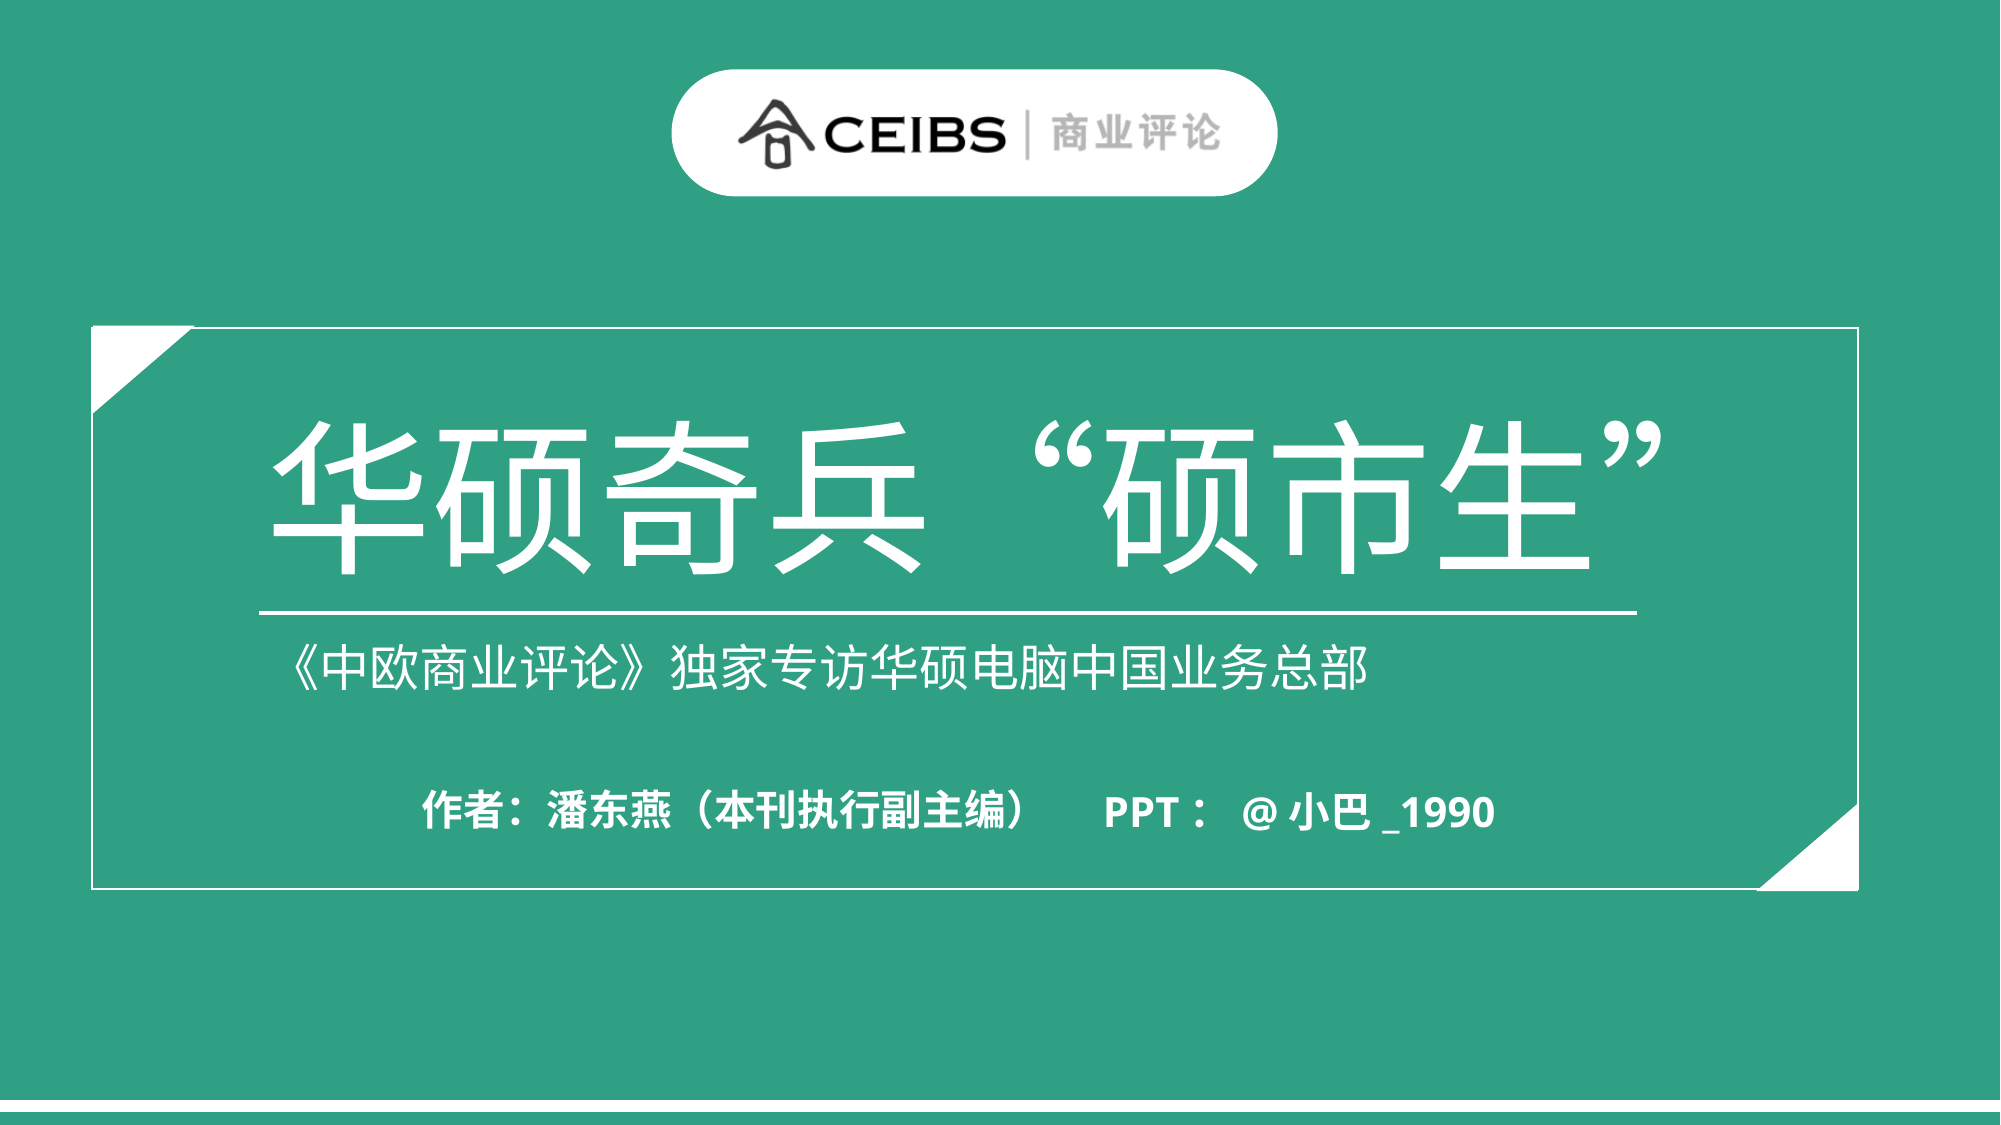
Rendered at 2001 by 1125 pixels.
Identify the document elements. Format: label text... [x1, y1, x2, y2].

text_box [671, 69, 1278, 197]
text_box PPT：@小巴_1990 [1088, 778, 1821, 844]
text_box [198, 387, 1833, 706]
text_box [91, 327, 1859, 890]
